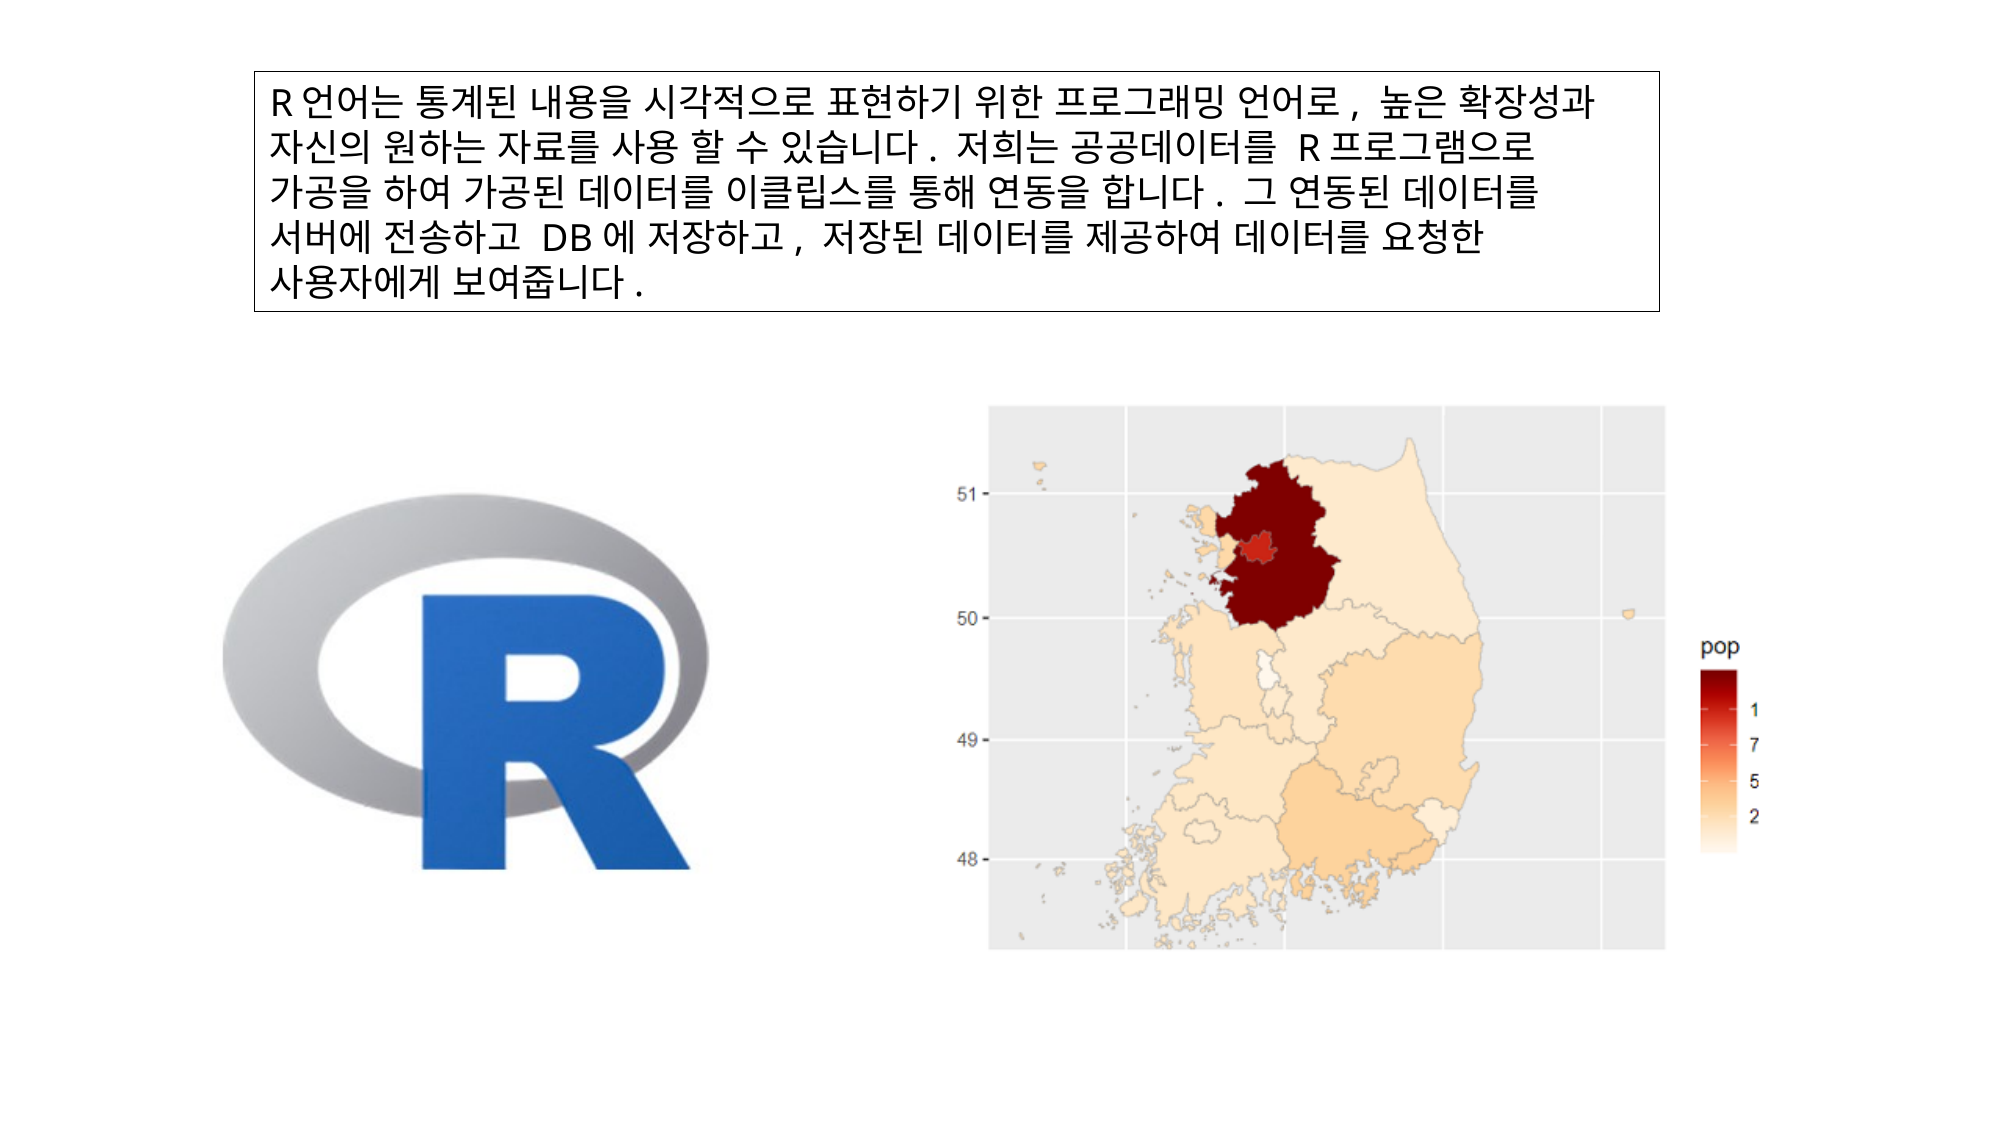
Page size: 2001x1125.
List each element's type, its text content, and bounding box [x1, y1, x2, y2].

text_box R언어는 통계된 내용을 시각적으로 표현하기 위한 프로그래밍 언어로, 높은 확장성과 자신의 원하는 자료를 사용 할 수 있습니다. 저희는 공공데이터를 R프로그램으로 가공을 하여 가공된 데이터를 이클립스를 통해 연동을 합니다. 그 연동된 데이터를 서버에 전송하고 DB에 저장하고, 저장된 데이터를 제공하여 데이터를 요청한 사용자에게 보여줍니다. [254, 71, 1660, 312]
picture [0, 372, 1776, 970]
